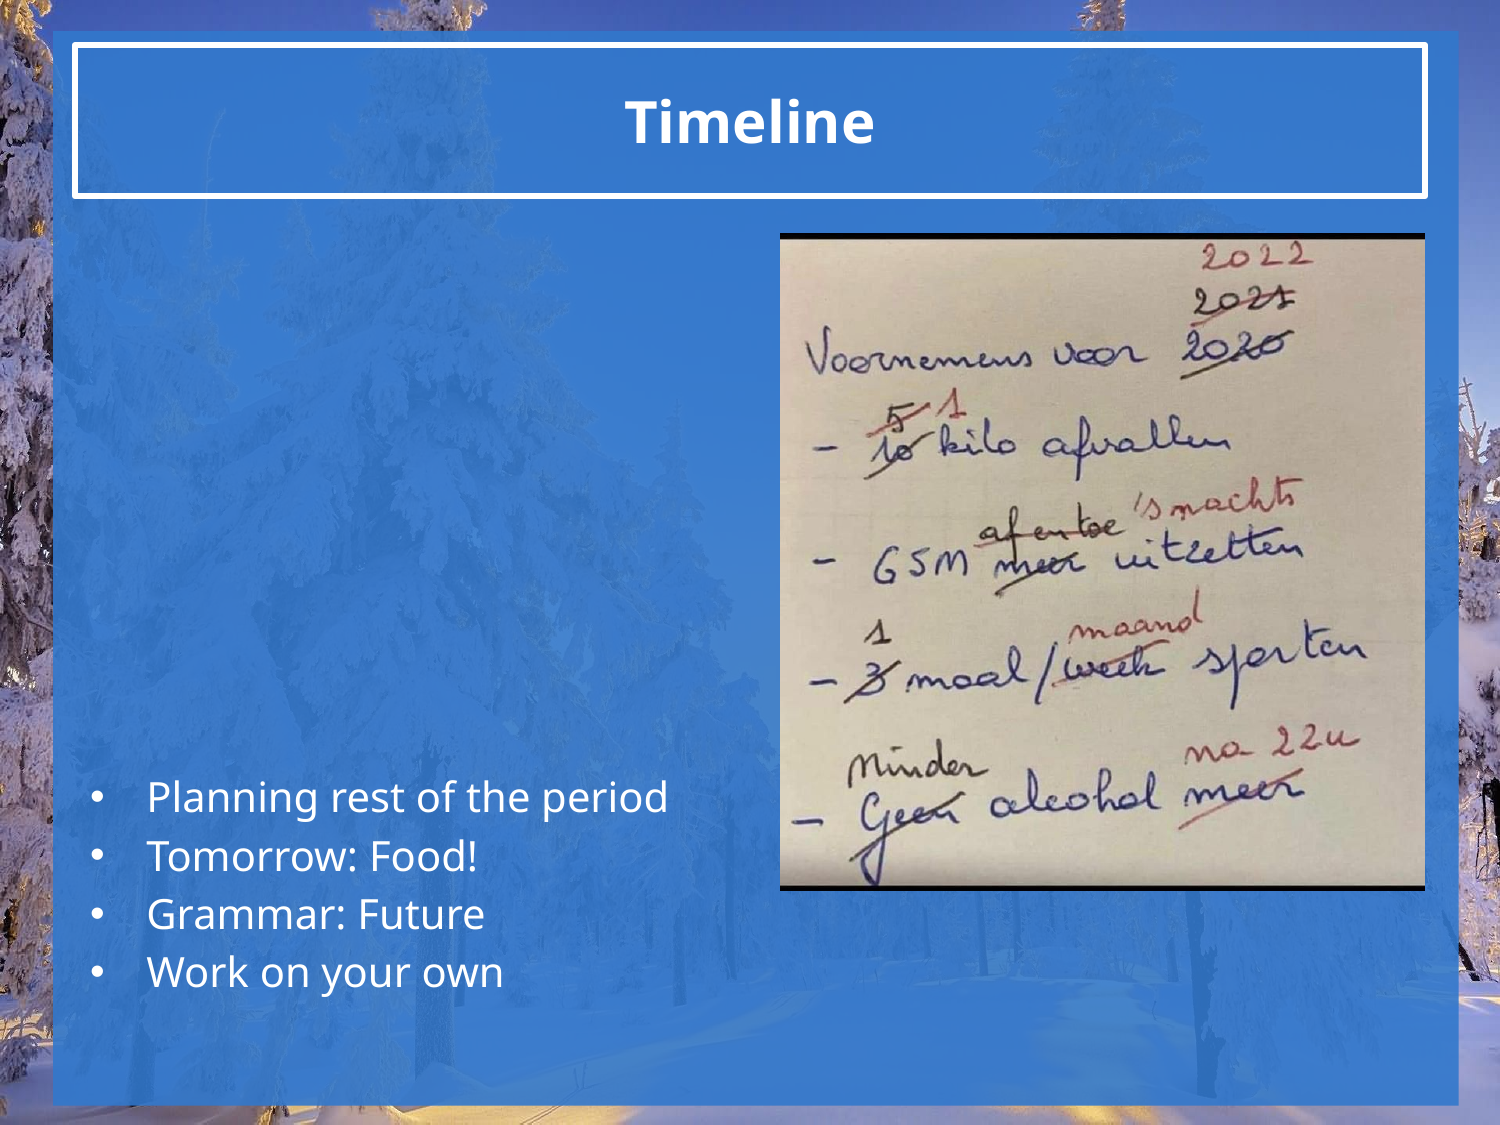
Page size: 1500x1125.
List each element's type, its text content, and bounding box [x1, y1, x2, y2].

list Planning rest of the period Tomorrow: Food! Grammar: Future Work on your own [75, 237, 1425, 1077]
picture [0, 0, 1500, 1125]
title Timeline [72, 42, 1428, 199]
